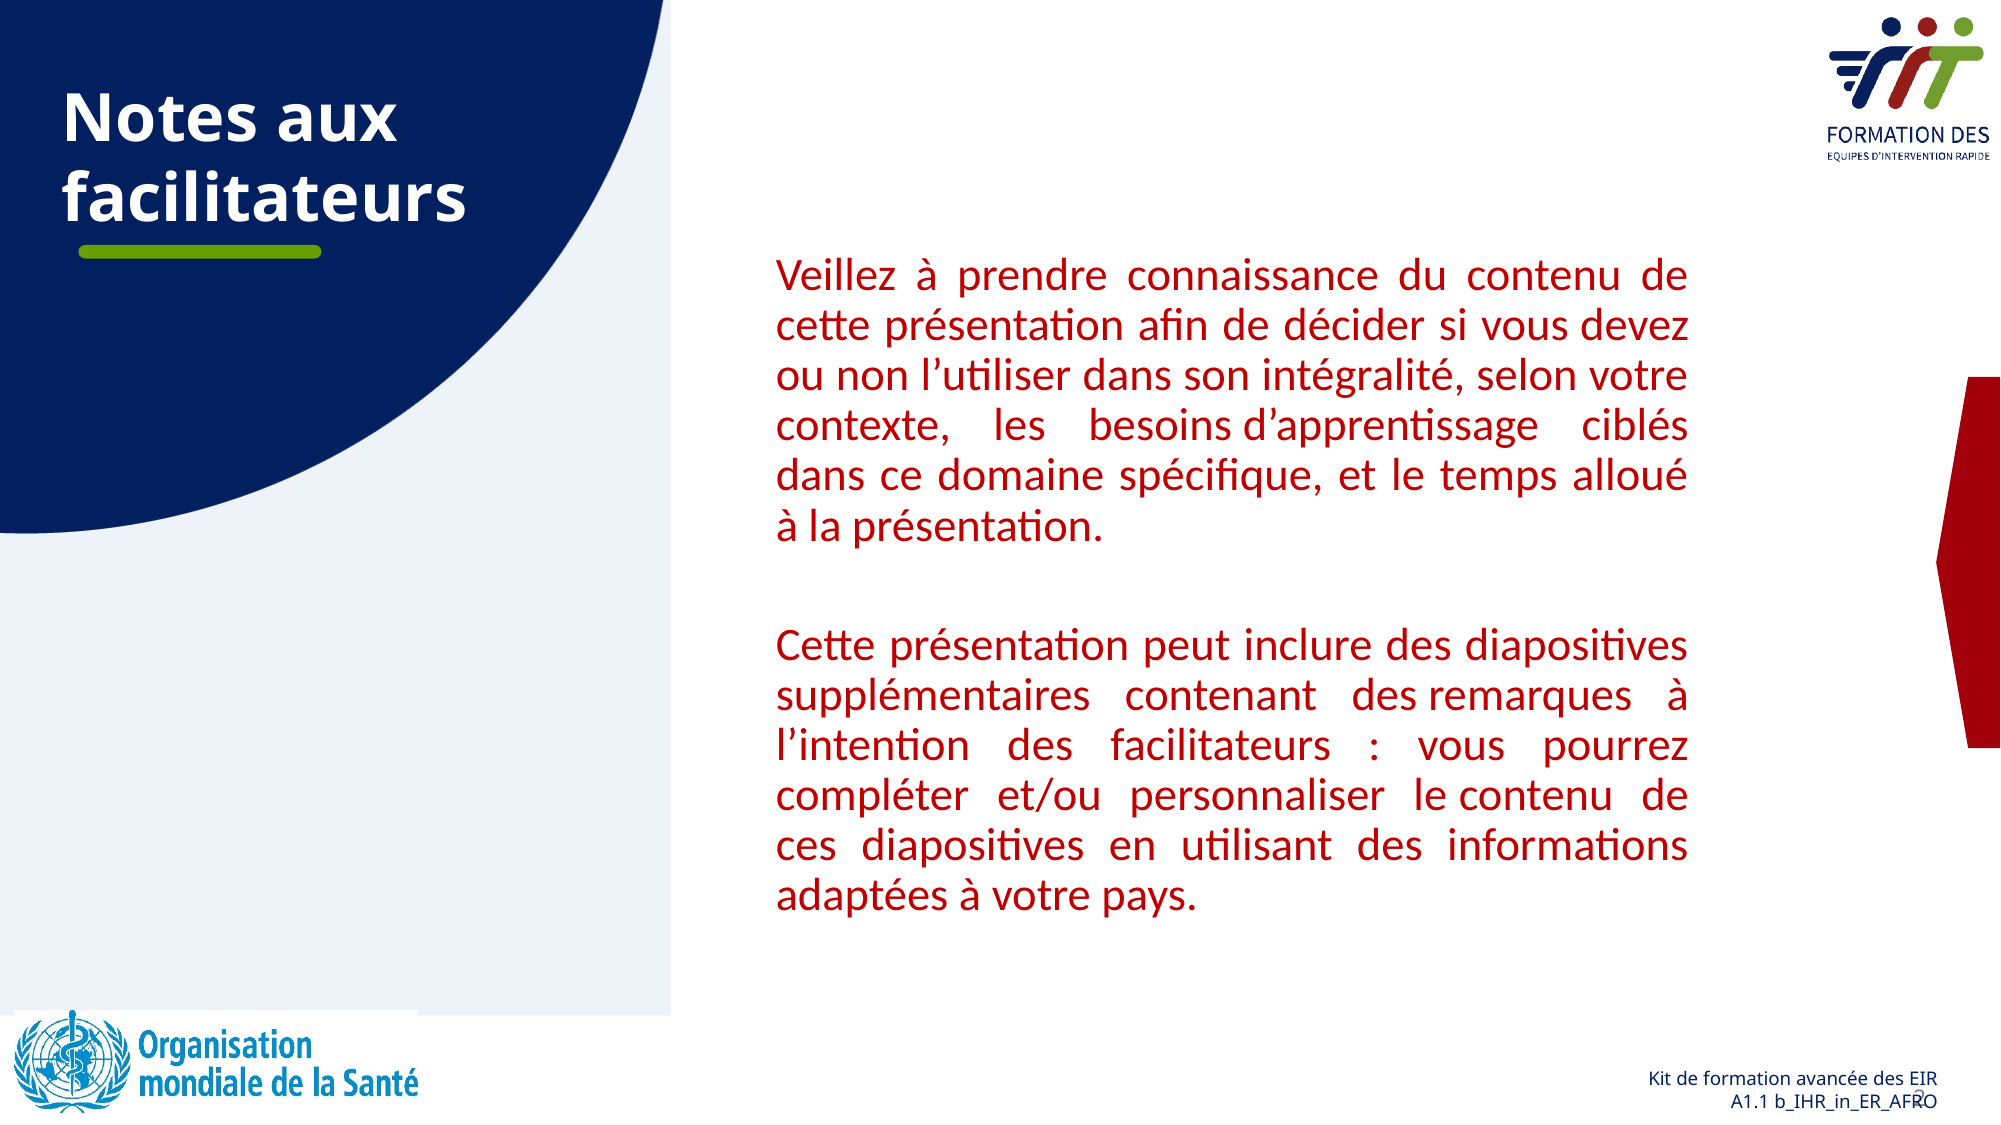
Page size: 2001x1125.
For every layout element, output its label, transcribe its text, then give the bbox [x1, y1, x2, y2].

text_box [78, 244, 322, 259]
text_box Notes aux facilitateurs [55, 67, 588, 243]
picture [0, 0, 670, 538]
picture [75, 1029, 82, 1041]
picture [1827, 16, 1990, 162]
list Veillez à prendre connaissance du contenu de cette présentation afin de décider si vous devez ou non l’utiliser dans son intégralité, selon votre contexte, les besoins d’apprentissage ciblés dans ce domaine spécifique, et le temps alloué à la présentation. Cette présentation peut inclure des diapositives supplémentaires contenant des remarques à l’intention des facilitateurs : vous pourrez compléter et/ou personnaliser le contenu de ces diapositives en utilisant des informations adaptées à votre pays. [775, 243, 1690, 928]
picture [14, 1010, 418, 1113]
